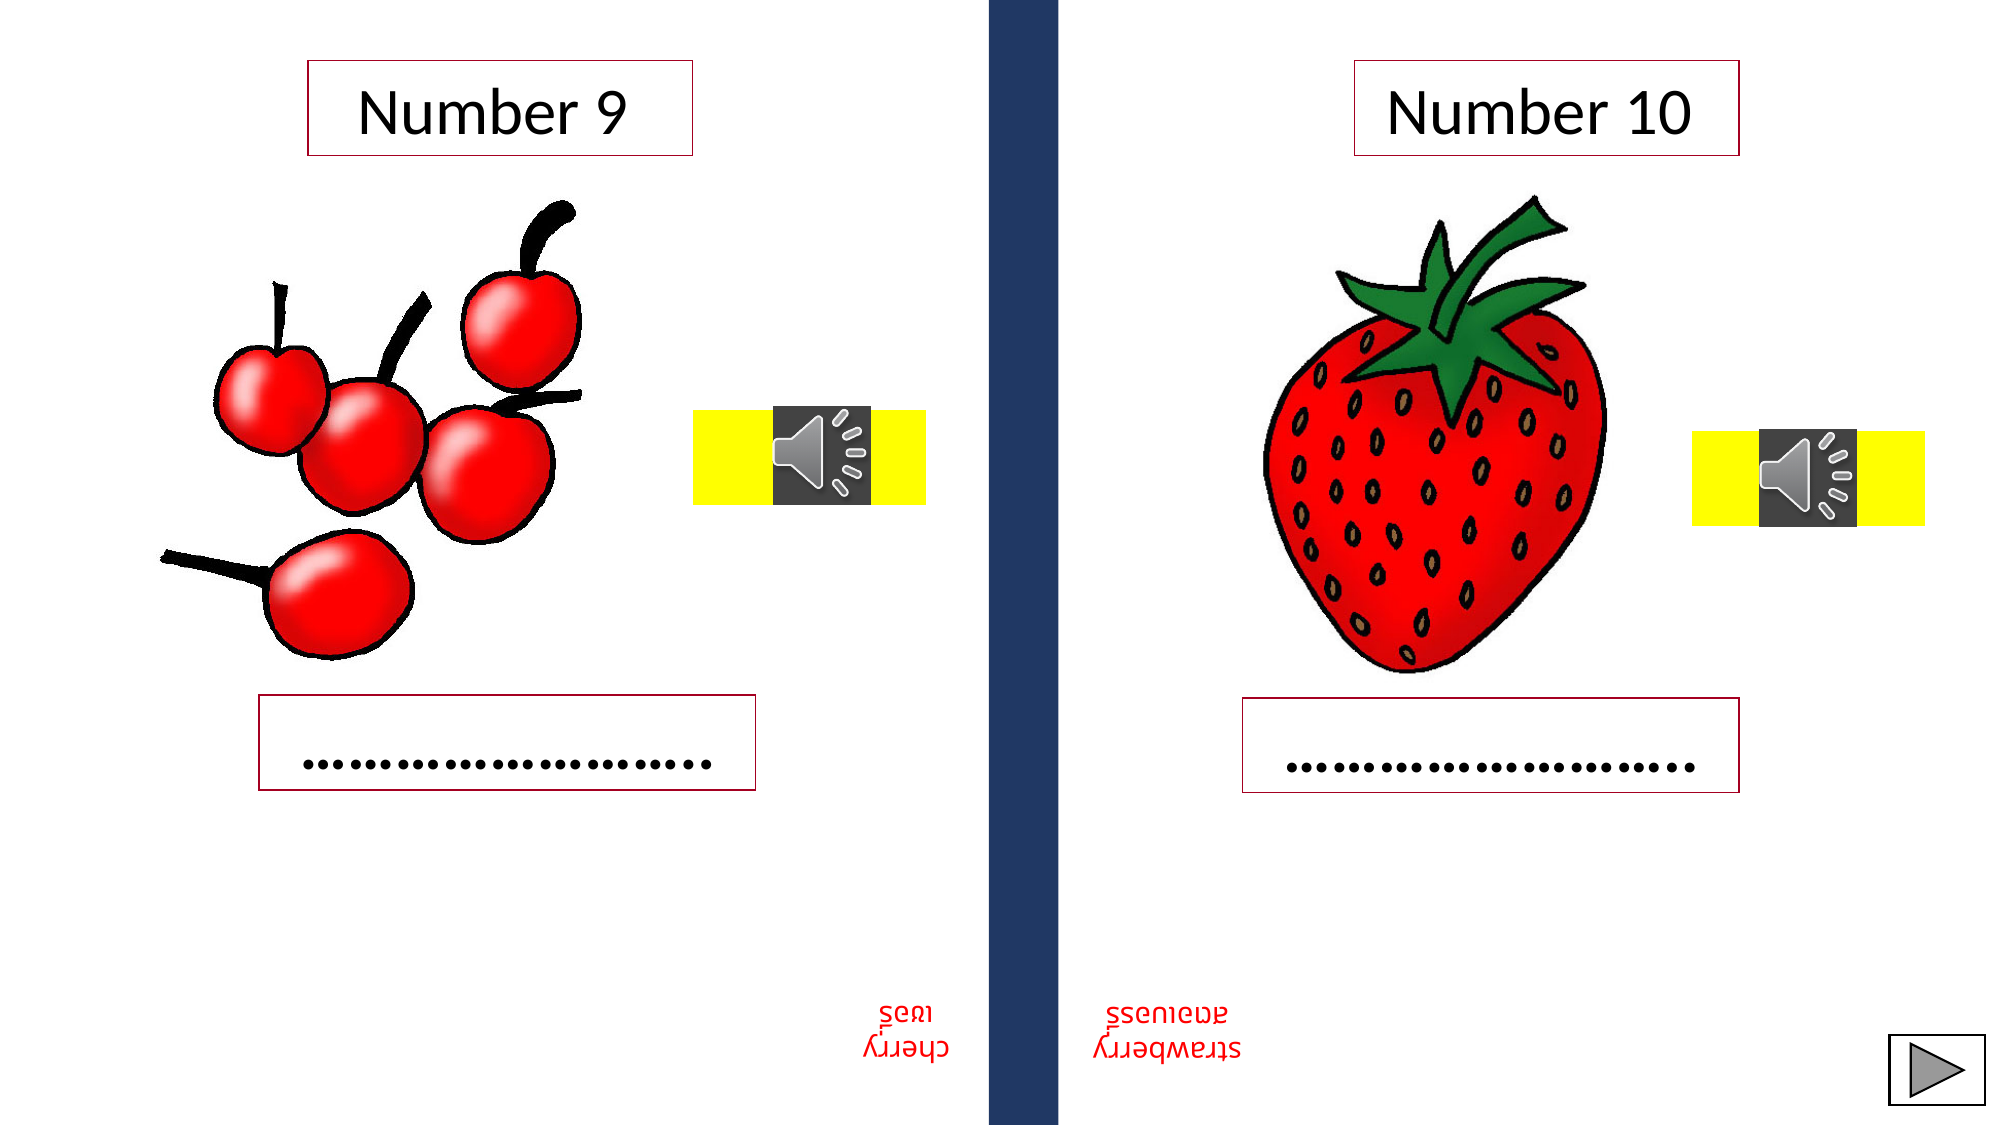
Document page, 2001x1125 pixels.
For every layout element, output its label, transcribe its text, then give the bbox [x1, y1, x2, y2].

picture [111, 173, 641, 679]
text_box …………………….. [1242, 697, 1739, 793]
text_box cherry เชอรี่ [830, 993, 983, 1078]
table_header [693, 410, 772, 505]
text_box Number 10 [1354, 60, 1739, 156]
picture [1758, 428, 1859, 529]
text_box …………………….. [259, 695, 756, 790]
table_header [1859, 431, 1925, 526]
text_box [1888, 1034, 1986, 1106]
picture [772, 405, 873, 506]
table_header [873, 410, 926, 505]
text_box Number 9 [308, 60, 693, 156]
picture [1220, 166, 1674, 696]
text_box strawberry สตอเบอรรี่ [1071, 994, 1264, 1079]
text_box [988, 0, 1059, 1125]
table_header [1692, 431, 1758, 526]
